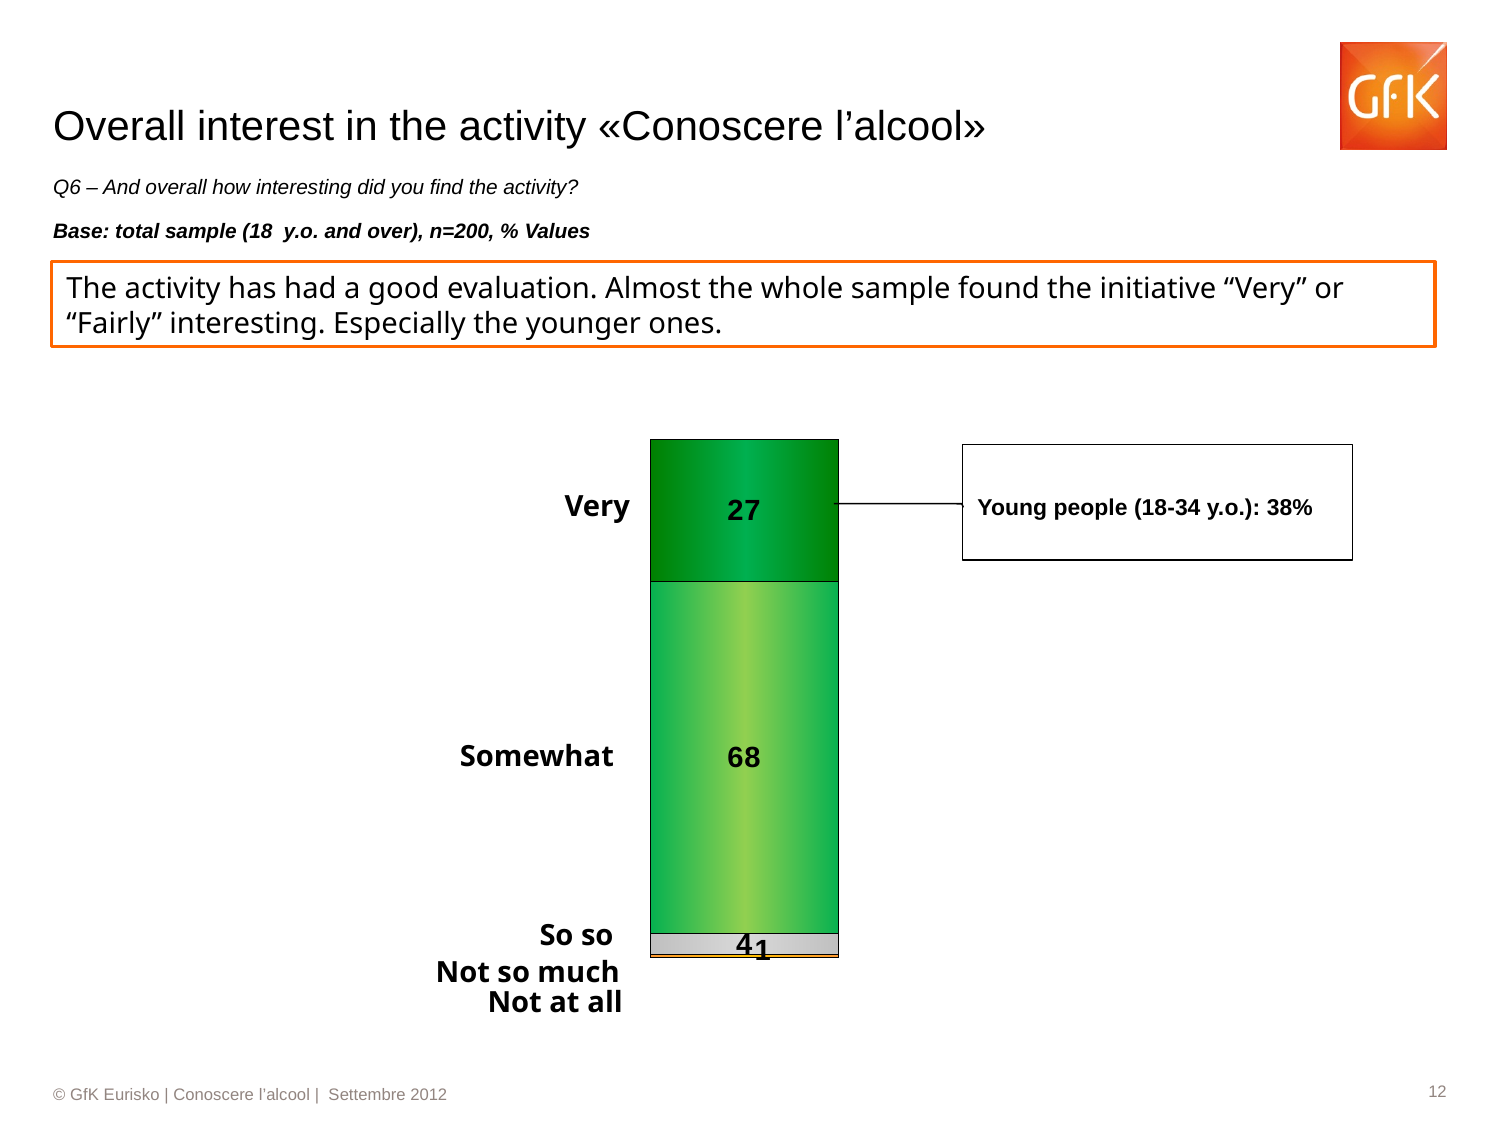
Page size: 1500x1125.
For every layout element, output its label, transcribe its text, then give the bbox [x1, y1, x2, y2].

text_box Base: total sample (18 y.o. and over), n=200, % Values [53, 217, 621, 243]
text_box Not at all [472, 998, 638, 1026]
title Overall interest in the activity «Conoscere l’alcool» [53, 42, 1188, 148]
chart [343, 432, 1112, 990]
text_box Young people (18-34 y.o.): 38% [1116, 442, 1355, 562]
text_box The activity has had a good evaluation. Almost the whole sample found the initiative “Very” or “Fairly” interesting. Especially the younger ones. [51, 261, 1436, 347]
text_box Q6 – And overall how interesting did you find the activity? [53, 148, 1388, 224]
picture [1340, 42, 1447, 150]
